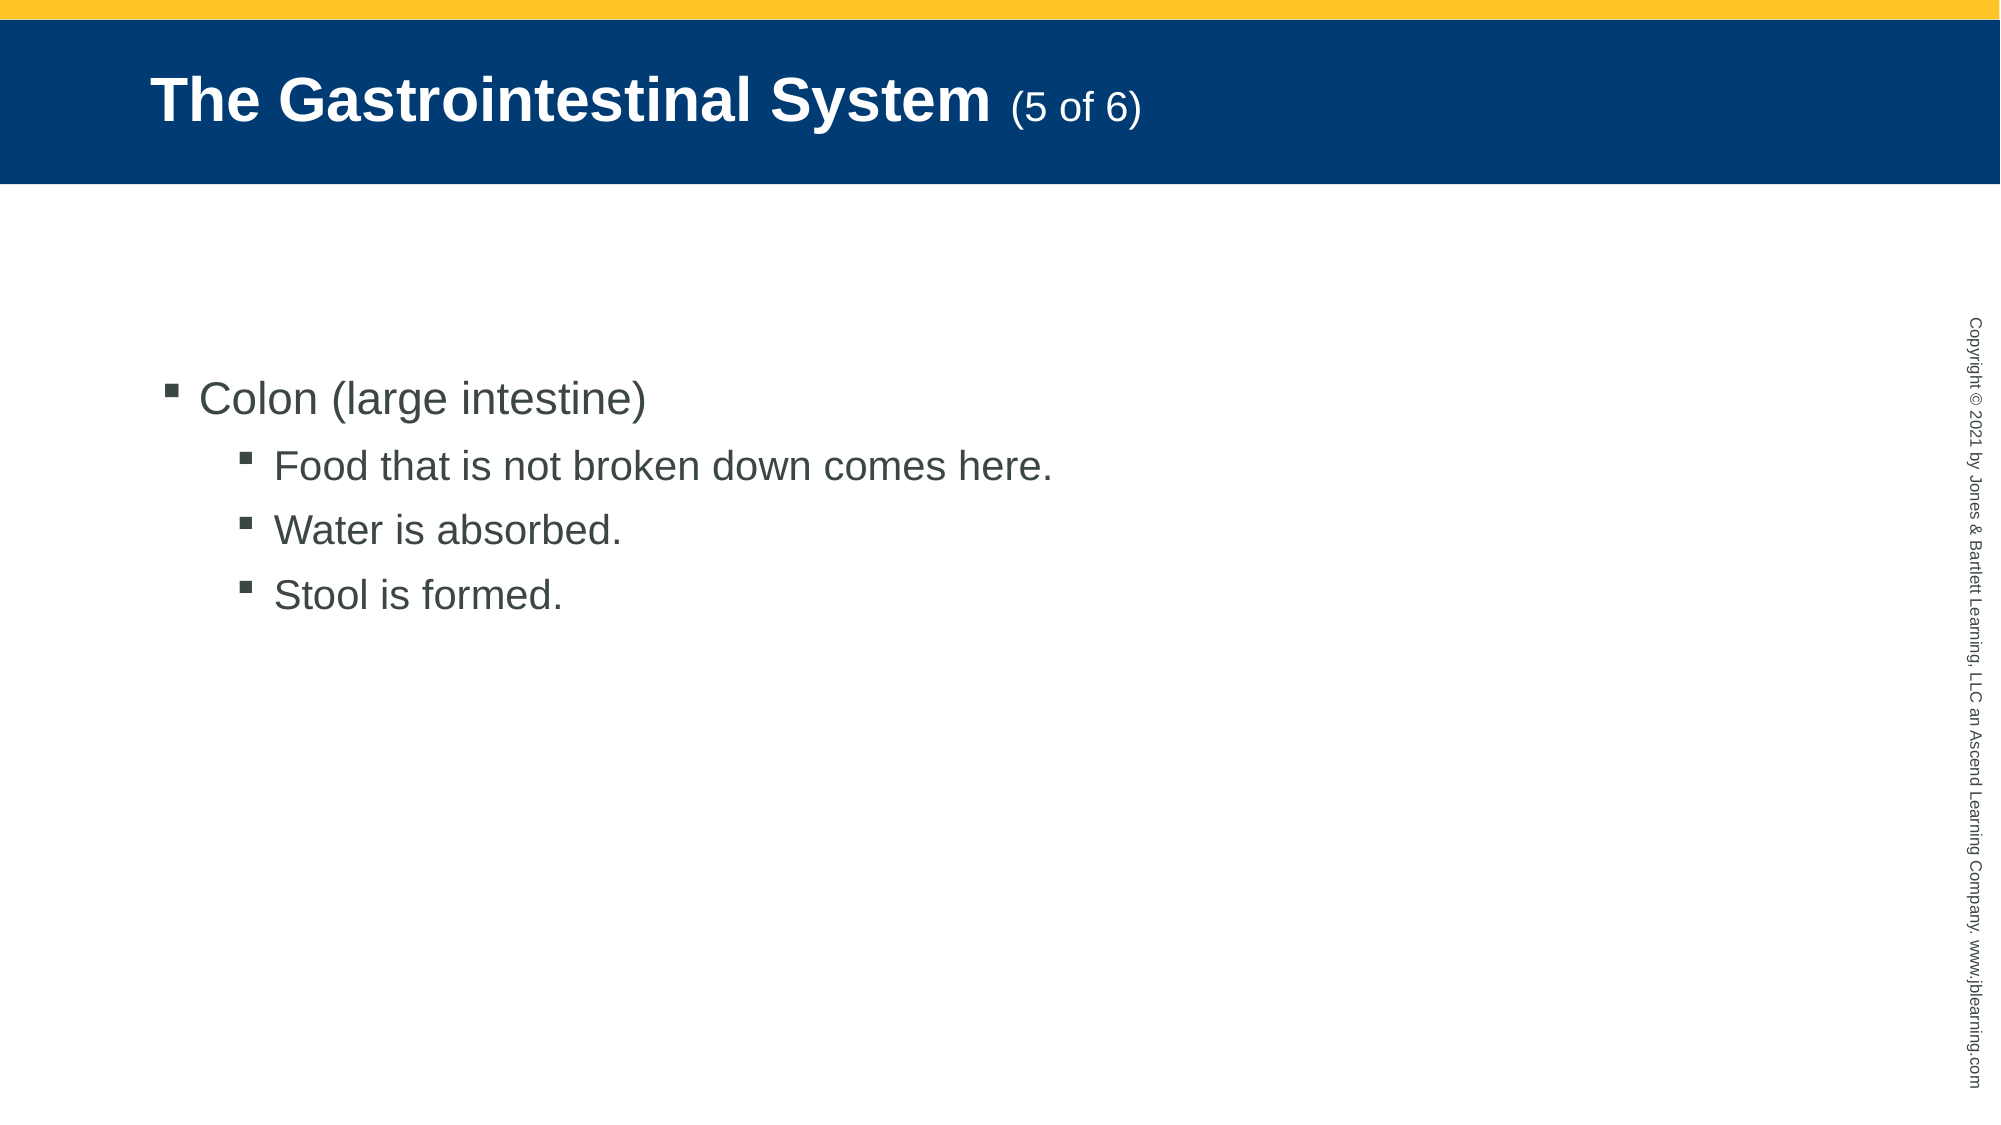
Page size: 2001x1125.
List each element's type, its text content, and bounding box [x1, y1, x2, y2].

list Colon (large intestine) Food that is not broken down comes here. Water is absorbed. Stool is formed. [146, 361, 1859, 1016]
title The Gastrointestinal System (5 of 6) [0, 19, 2000, 185]
